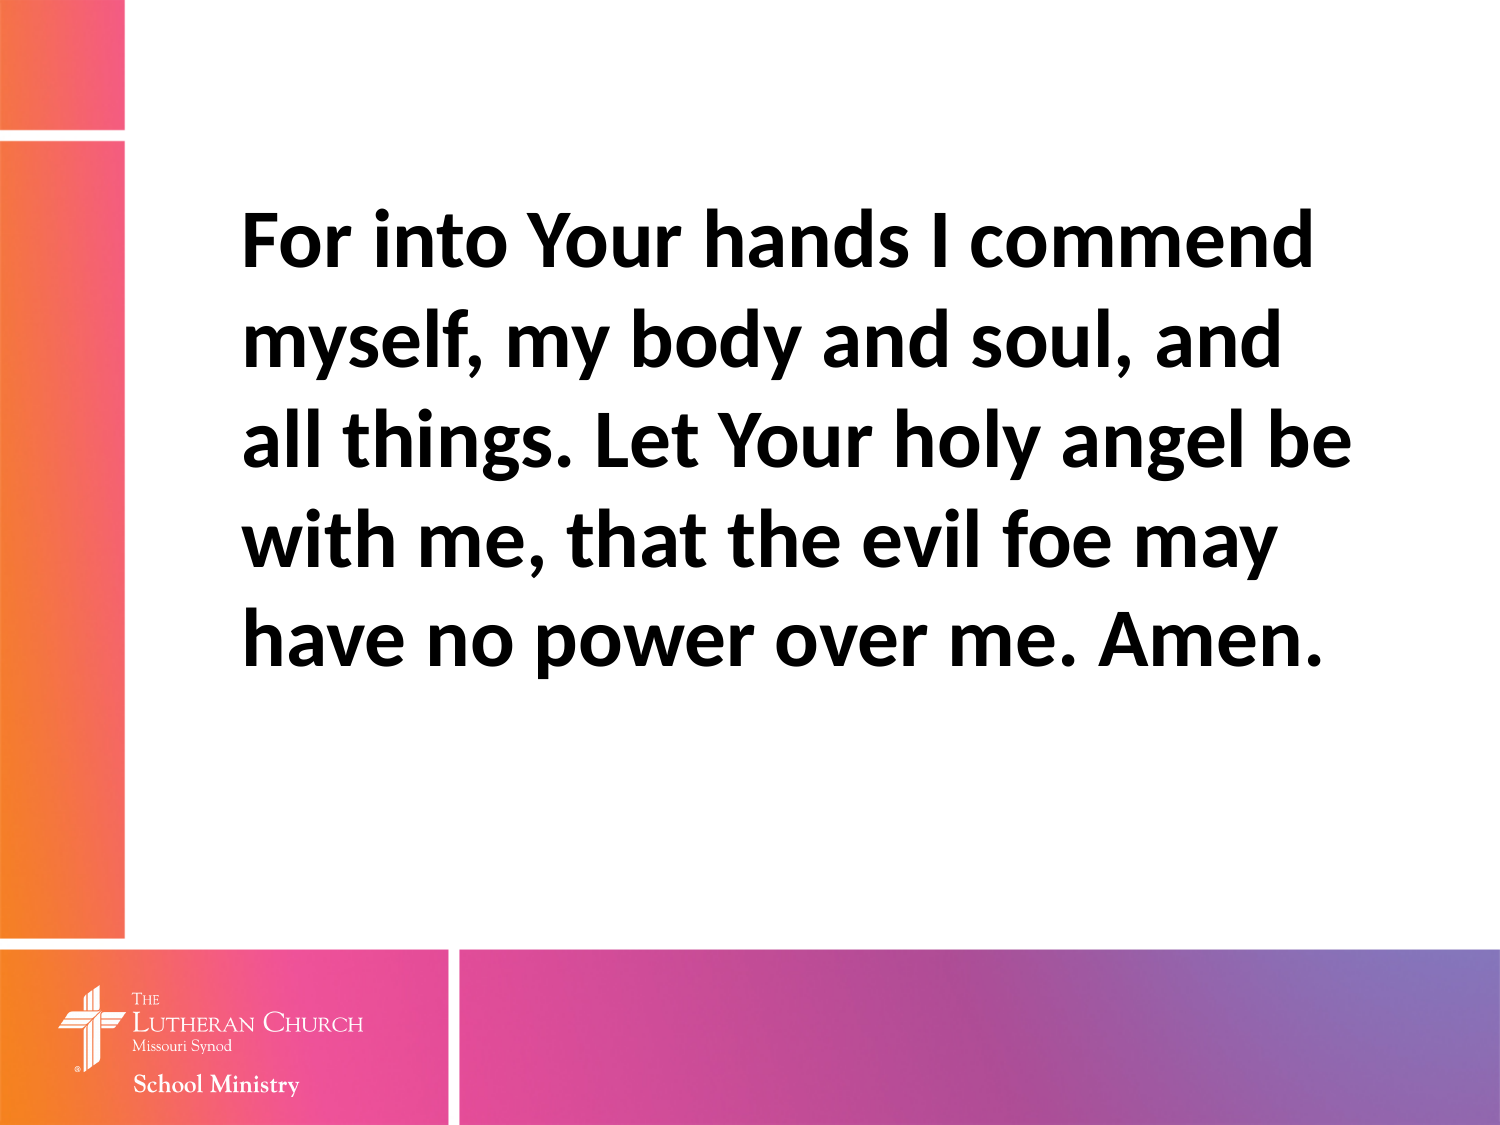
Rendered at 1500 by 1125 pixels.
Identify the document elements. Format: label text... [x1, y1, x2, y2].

picture [0, 0, 1500, 1125]
list For into Your hands I commend myself, my body and soul, and all things. Let Your holy angel be with me, that the evil foe may have no power over me. Amen. [170, 59, 1397, 918]
